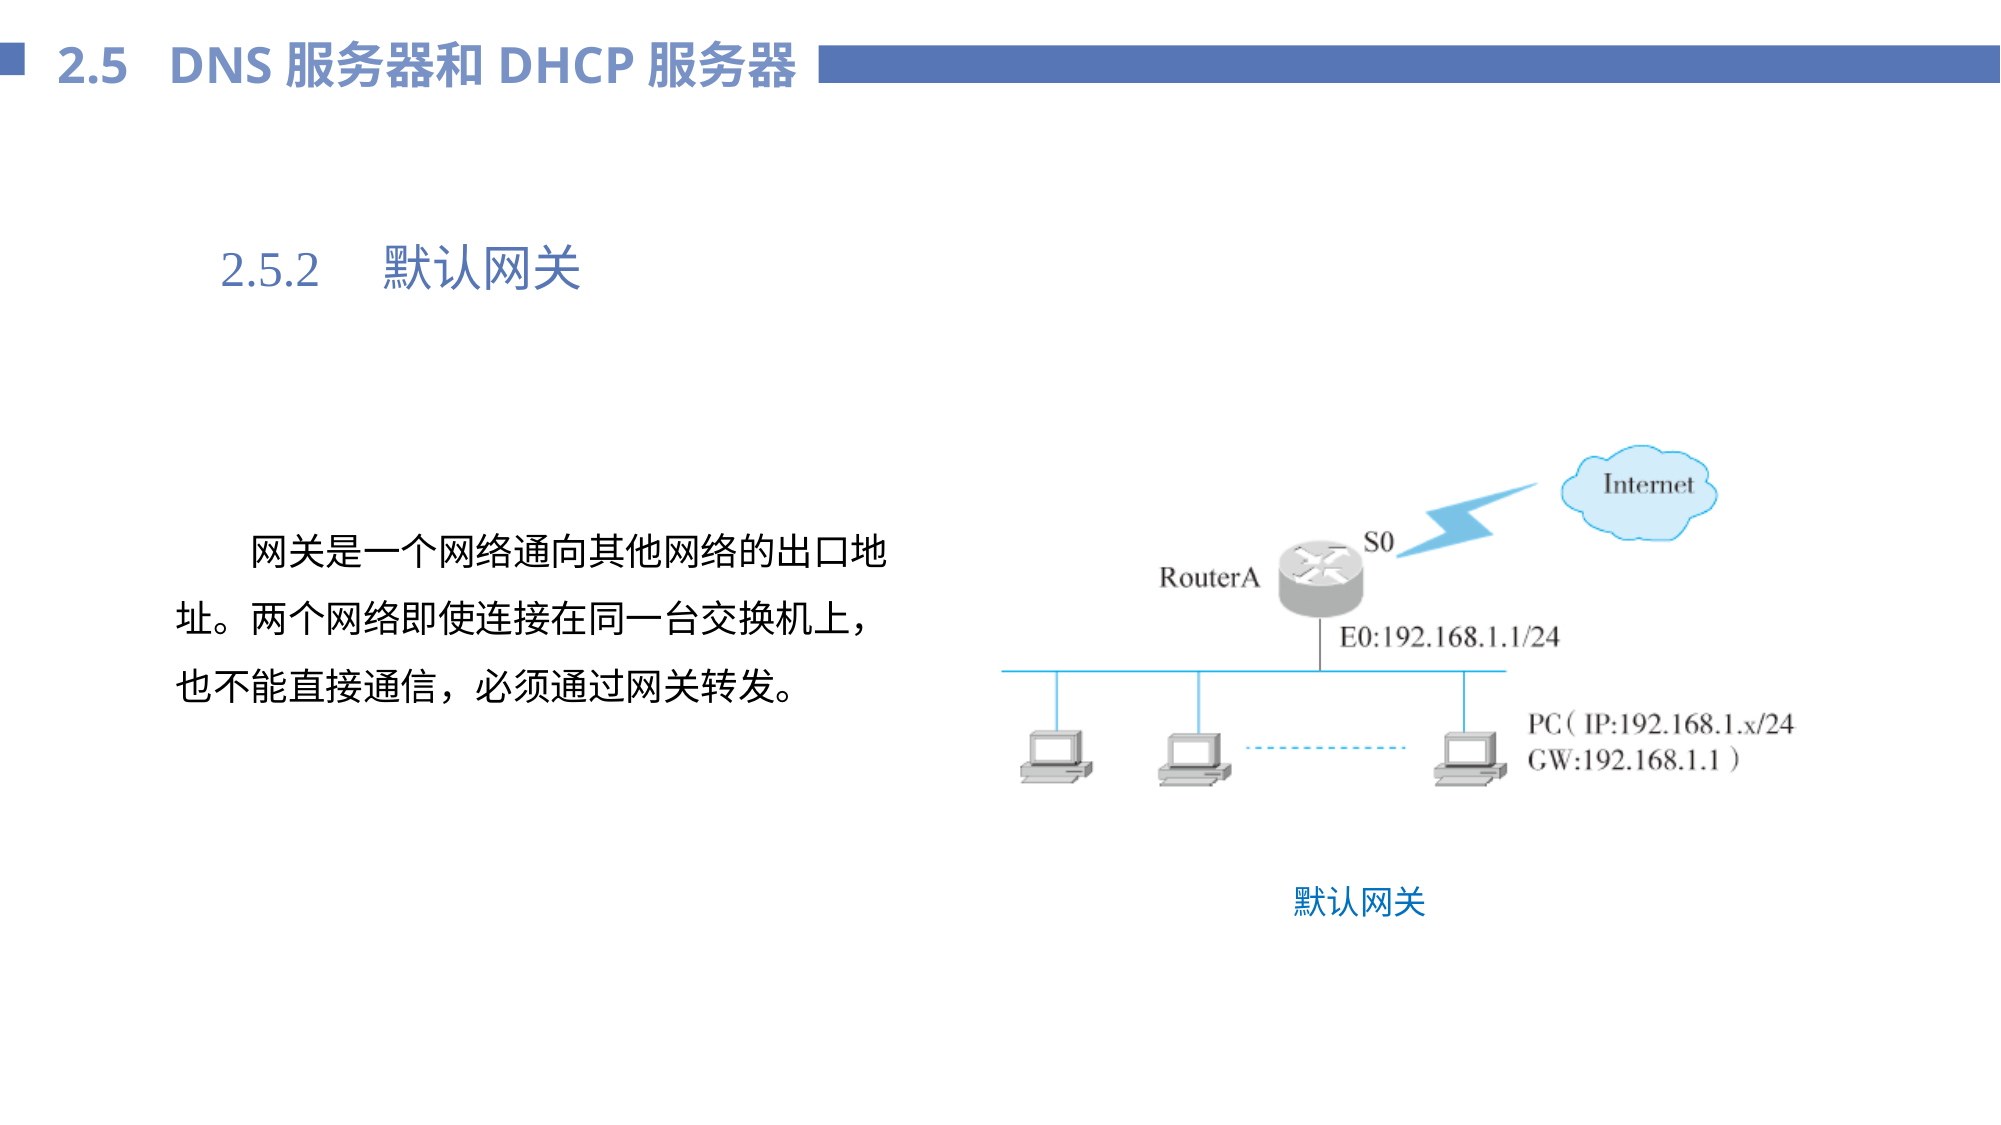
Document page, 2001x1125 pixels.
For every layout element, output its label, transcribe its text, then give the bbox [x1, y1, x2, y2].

picture [994, 414, 1825, 793]
text_box [0, 41, 26, 76]
text_box [818, 44, 2000, 84]
text_box 默认网关 [1279, 873, 1712, 929]
text_box 网关是一个网络通向其他网络的出口地址。两个网络即使连接在同一台交换机上，也不能直接通信，必须通过网关转发。 [175, 505, 913, 708]
text_box 2.5 DNS服务器和DHCP服务器 [57, 33, 798, 94]
text_box 2.5.2 默认网关 [205, 229, 980, 304]
